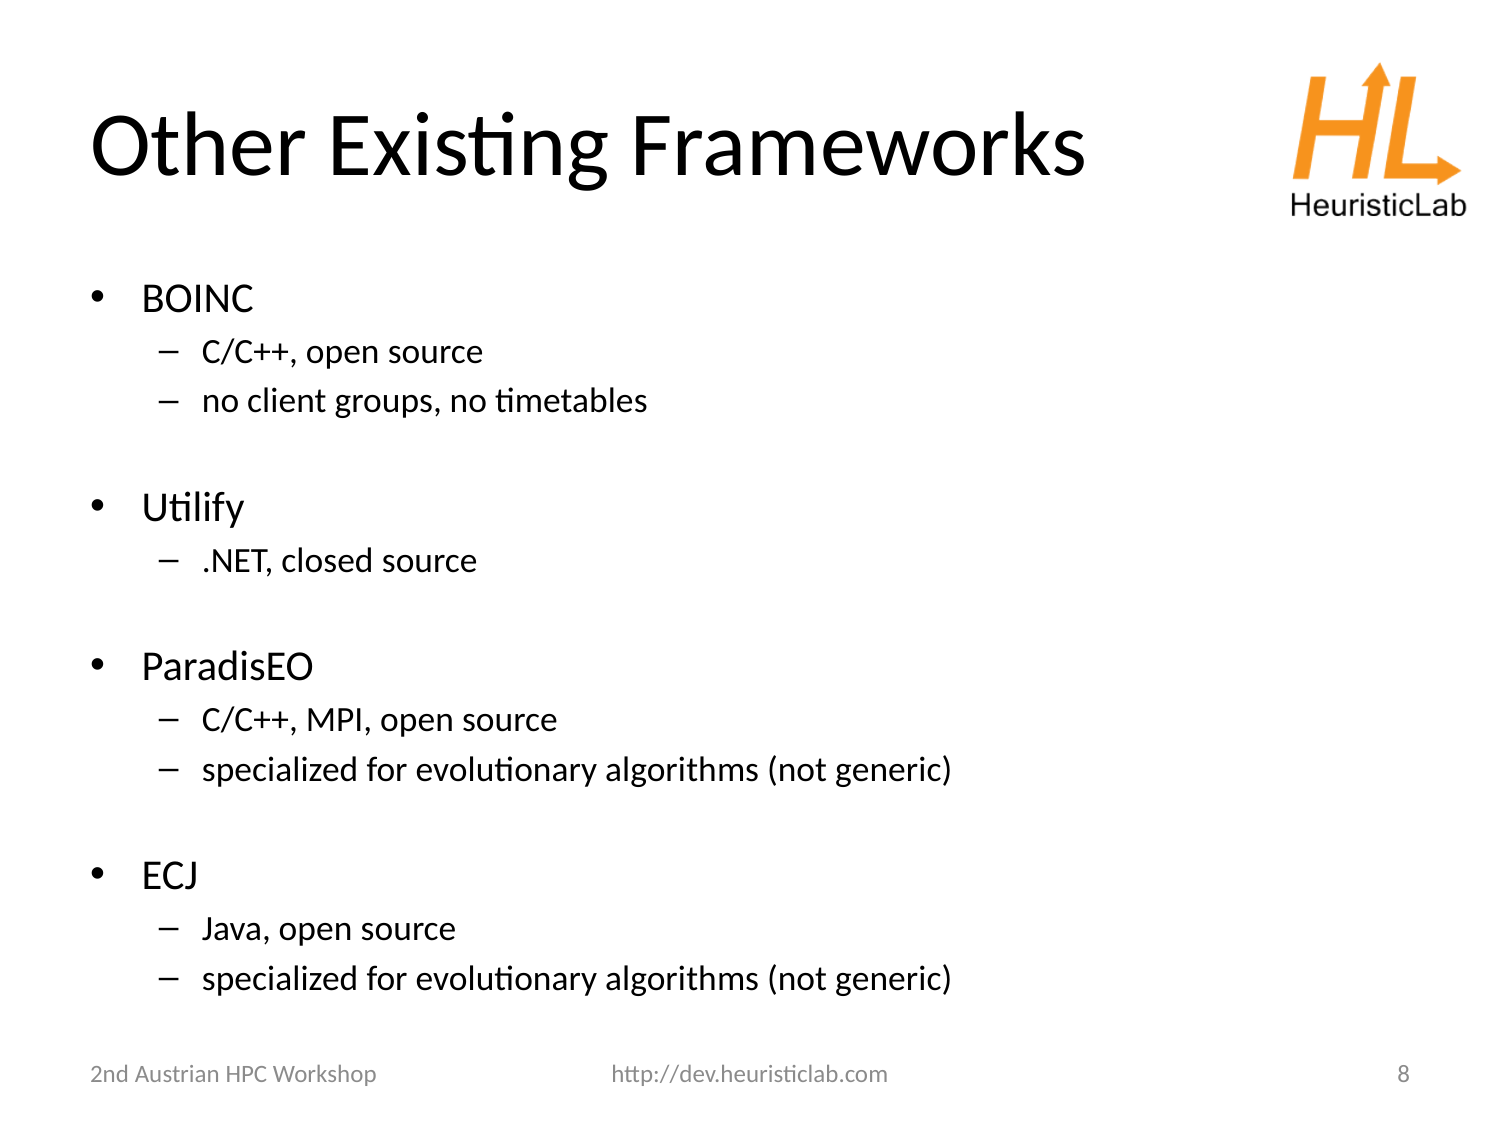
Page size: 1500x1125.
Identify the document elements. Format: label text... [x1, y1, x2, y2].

list BOINC C/C++, open source no client groups, no timetables Utilify .NET, closed source ParadisEO C/C++, MPI, open source specialized for evolutionary algorithms (not generic) ECJ Java, open source specialized for evolutionary algorithms (not generic) [75, 262, 1425, 1005]
slide_number 8 [1074, 1042, 1425, 1103]
title Other Existing Frameworks [75, 45, 1282, 233]
footer http://dev.heuristiclab.com [512, 1042, 988, 1103]
slide_number 2nd Austrian HPC Workshop [75, 1042, 425, 1103]
picture [1281, 27, 1474, 244]
